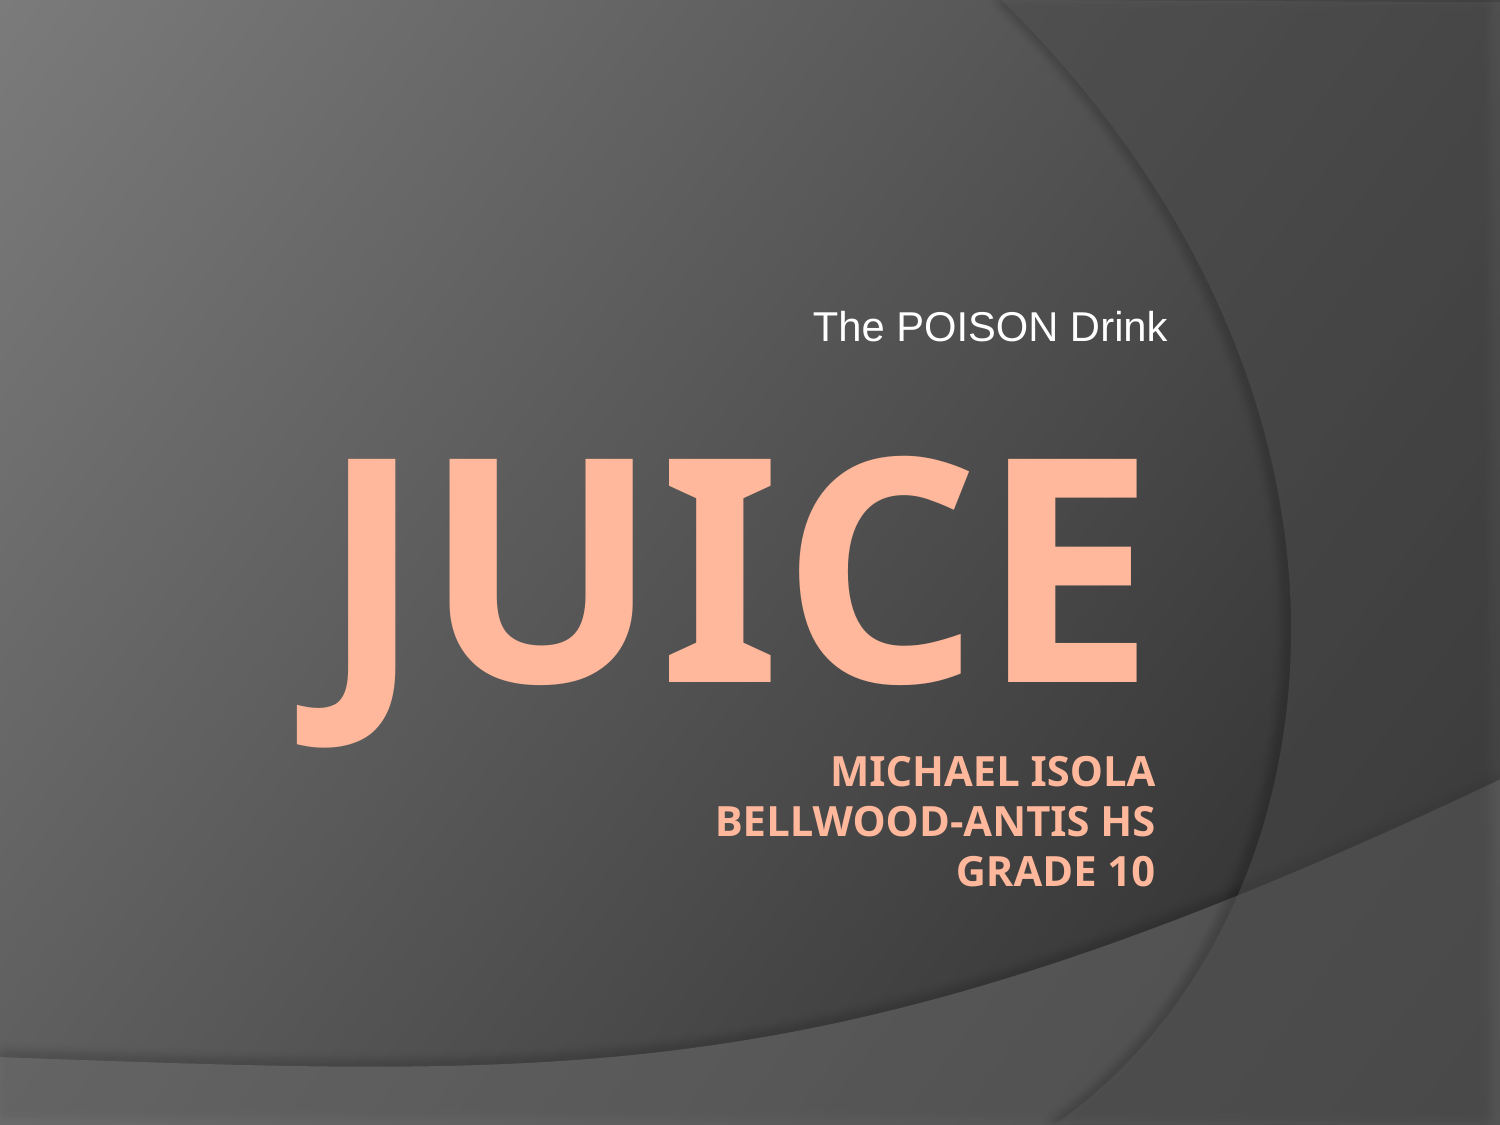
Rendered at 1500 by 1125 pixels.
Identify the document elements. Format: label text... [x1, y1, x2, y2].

title Juice Michael Isola Bellwood-Antis HS Grade 10 [99, 362, 1163, 740]
subtitle The POISON Drink [112, 62, 1176, 350]
